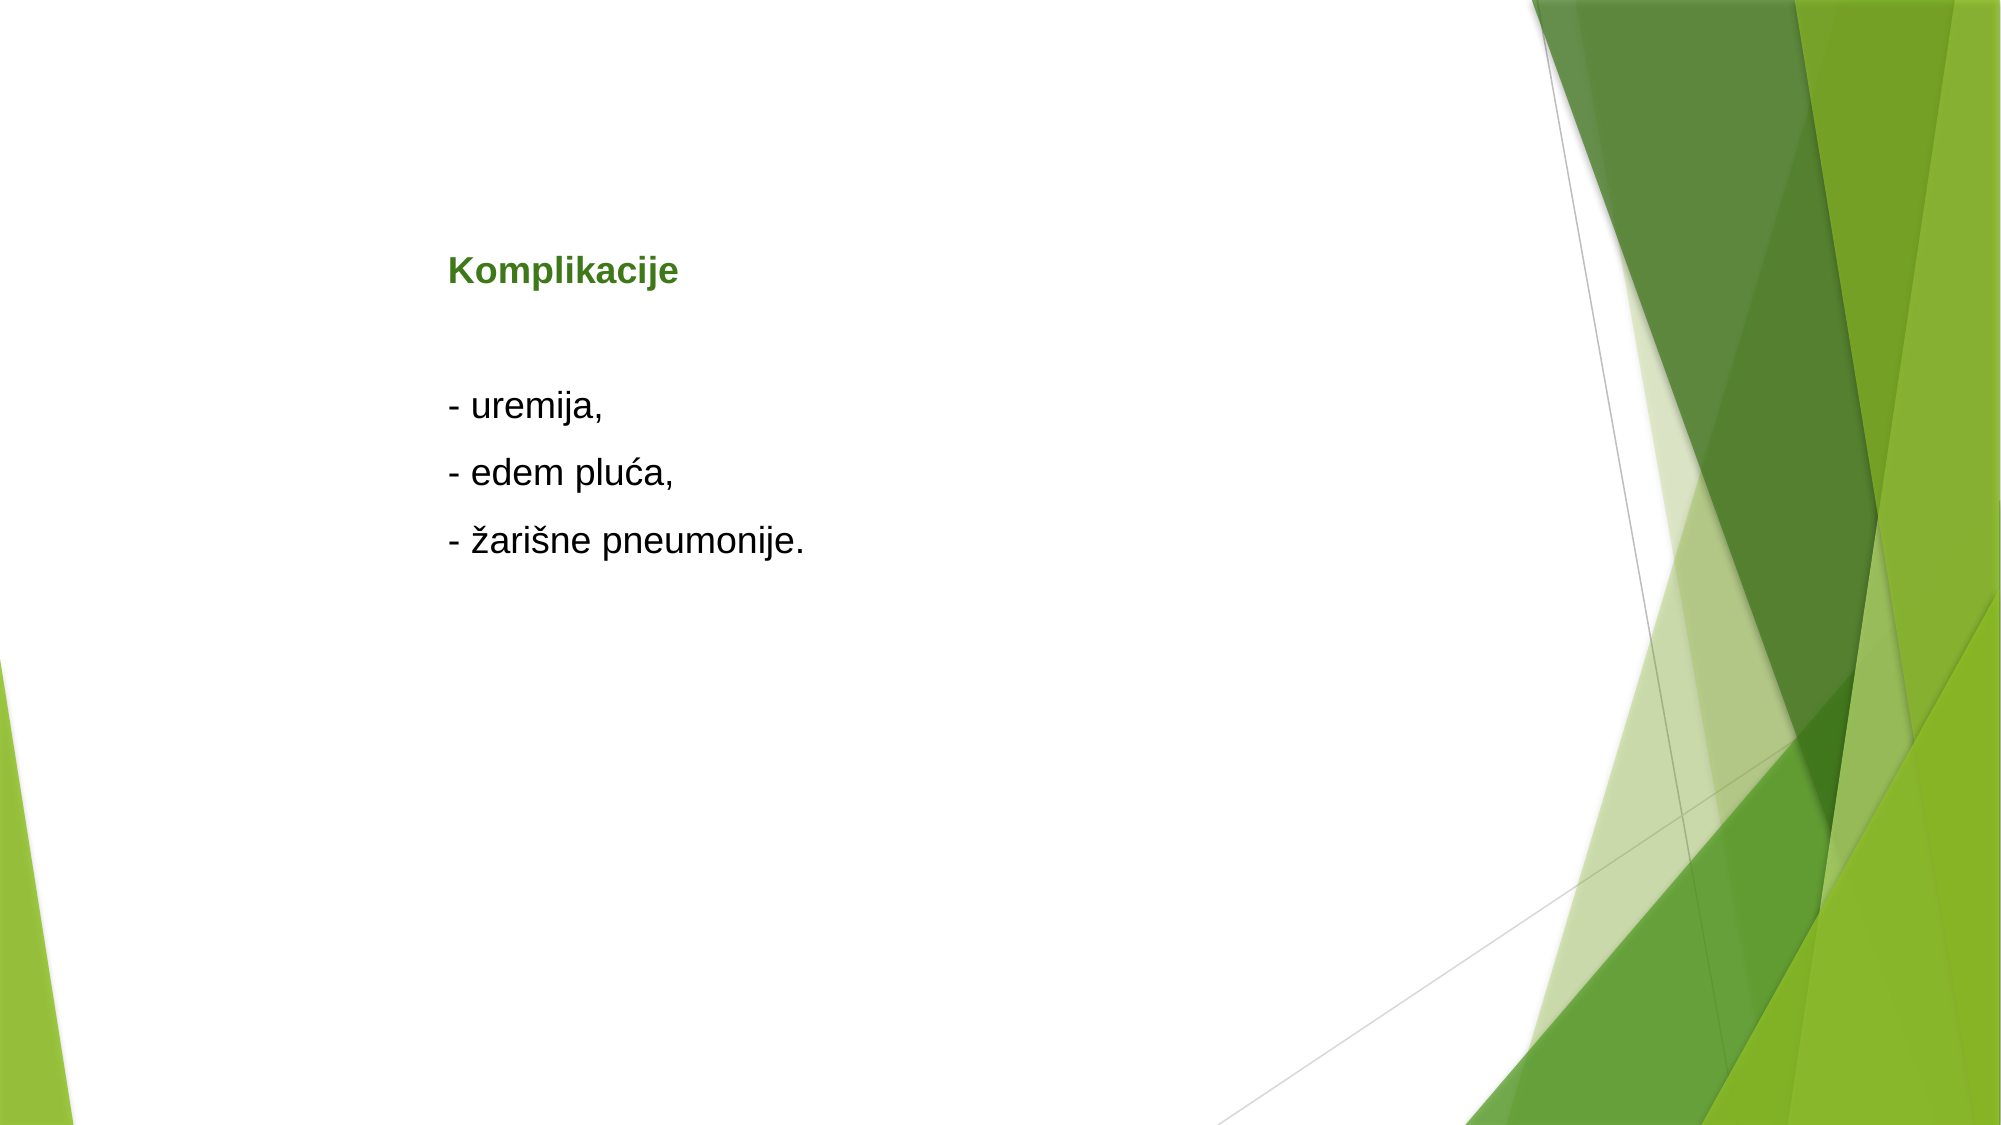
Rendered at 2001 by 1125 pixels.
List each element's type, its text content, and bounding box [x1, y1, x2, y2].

text_box Komplikacije - uremija, - edem pluća, - žarišne pneumonije. [433, 215, 1467, 569]
